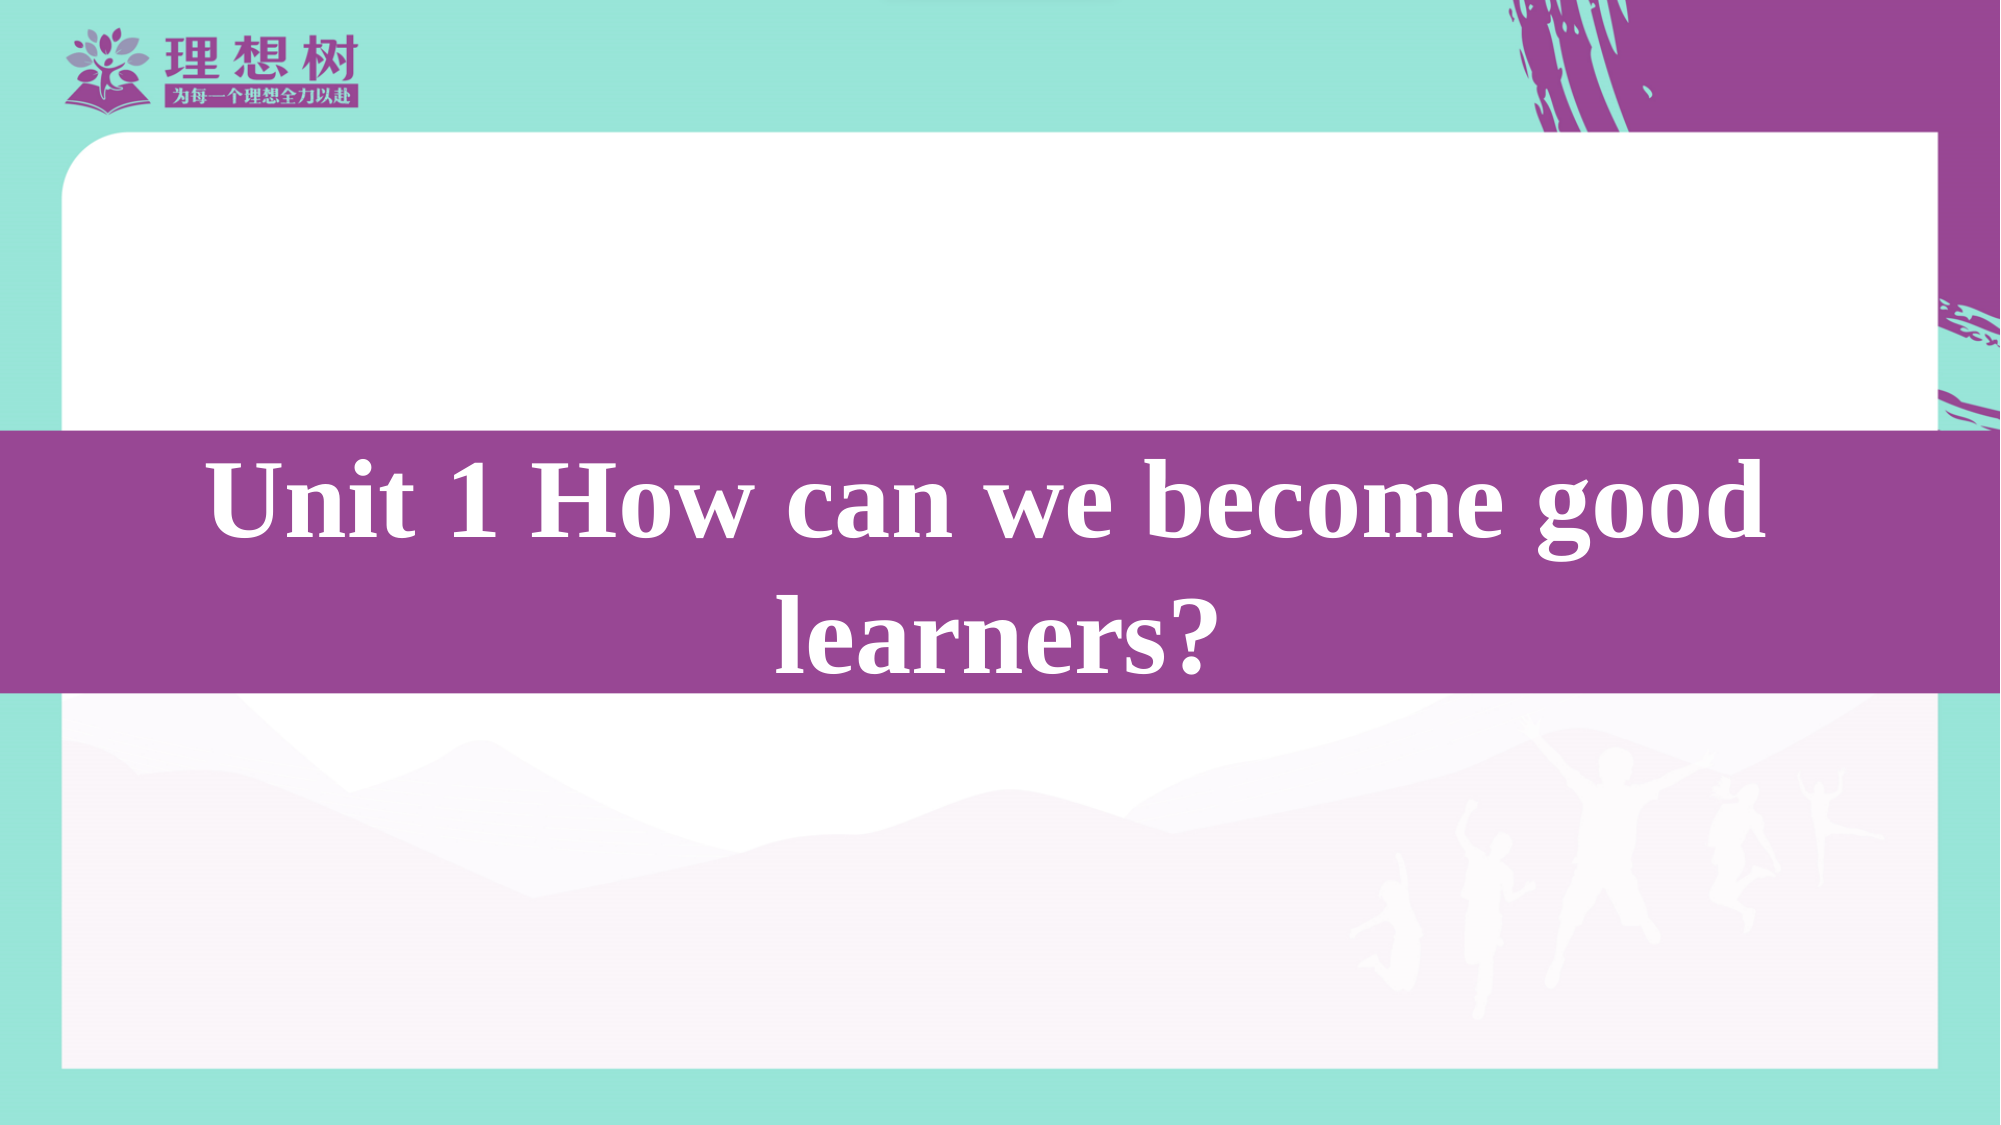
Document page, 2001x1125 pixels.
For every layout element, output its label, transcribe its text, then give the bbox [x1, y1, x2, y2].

picture [0, 0, 2000, 424]
text_box Unit 1 How can we become good learners? [0, 424, 2000, 696]
picture [0, 696, 2000, 1125]
